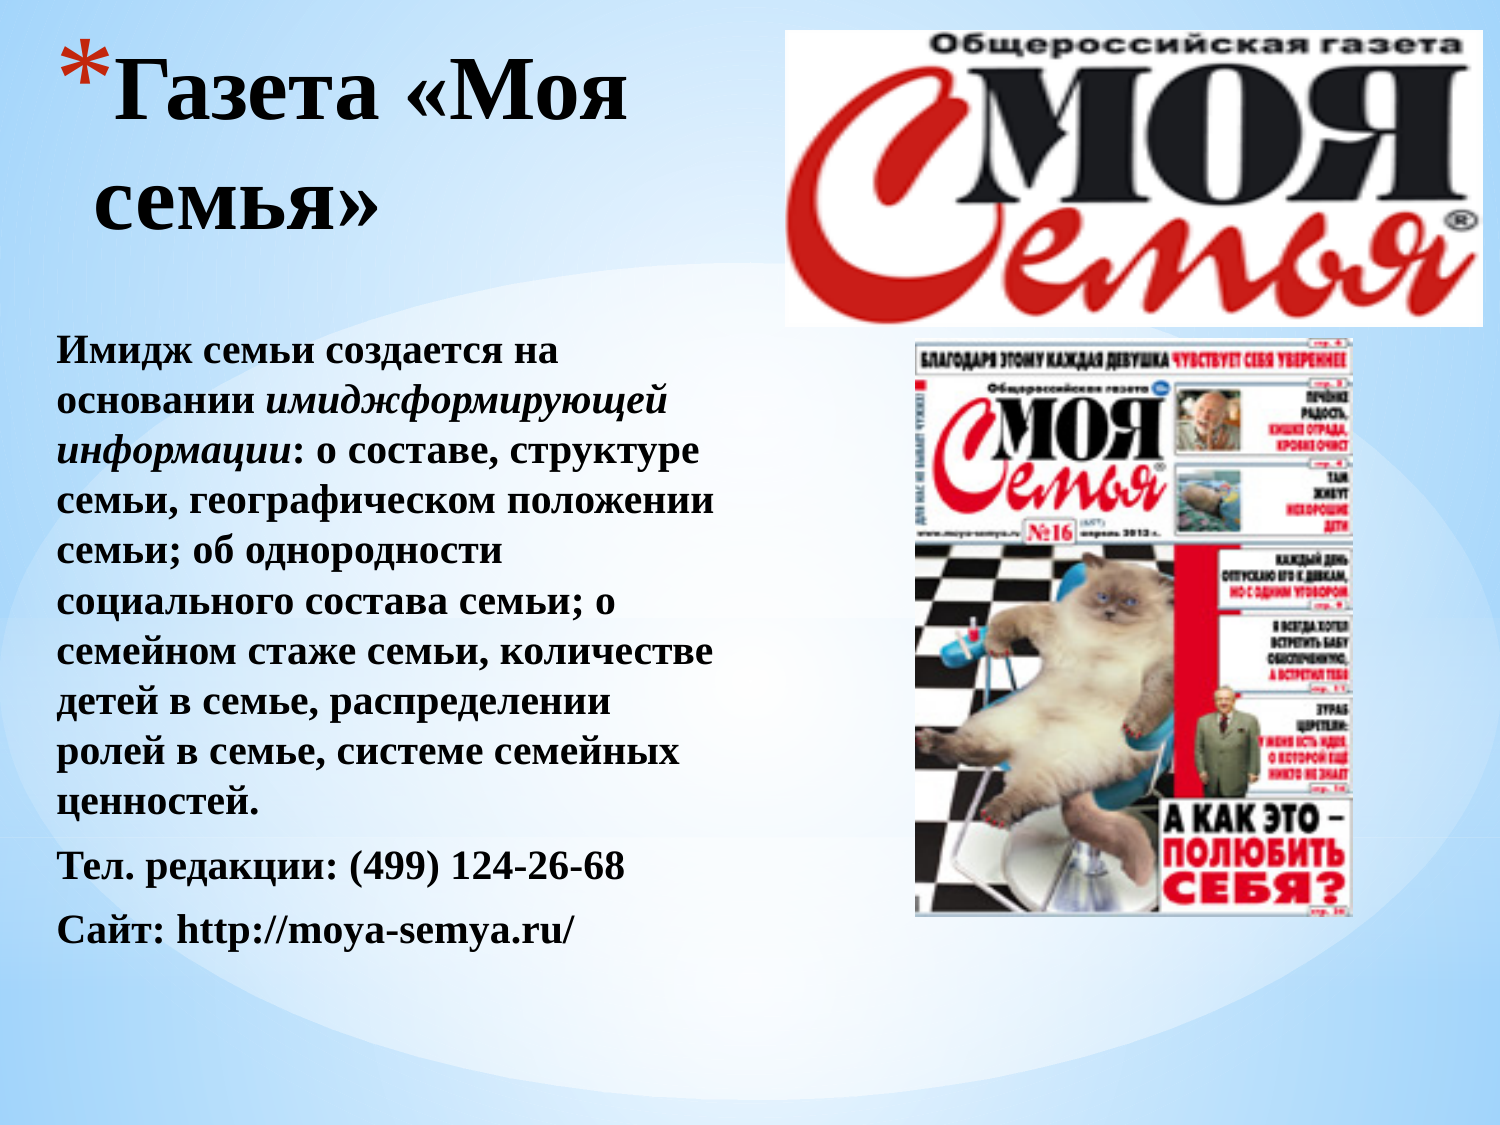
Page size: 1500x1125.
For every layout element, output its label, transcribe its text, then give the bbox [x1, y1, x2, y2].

list Имидж семьи создается на основании имиджформирующей информации: о составе, структуре семьи, географическом положении семьи; об однородности социального состава семьи; о семейном стаже семьи, количестве детей в семье, распределении ролей в семье, системе семейных ценностей. Тел. редакции: (499) 124-26-68 Сайт: http://moya-semya.ru/ [41, 314, 733, 1059]
title Газета «Моя семья» [41, 42, 735, 256]
picture [915, 337, 1353, 918]
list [785, 30, 1483, 327]
